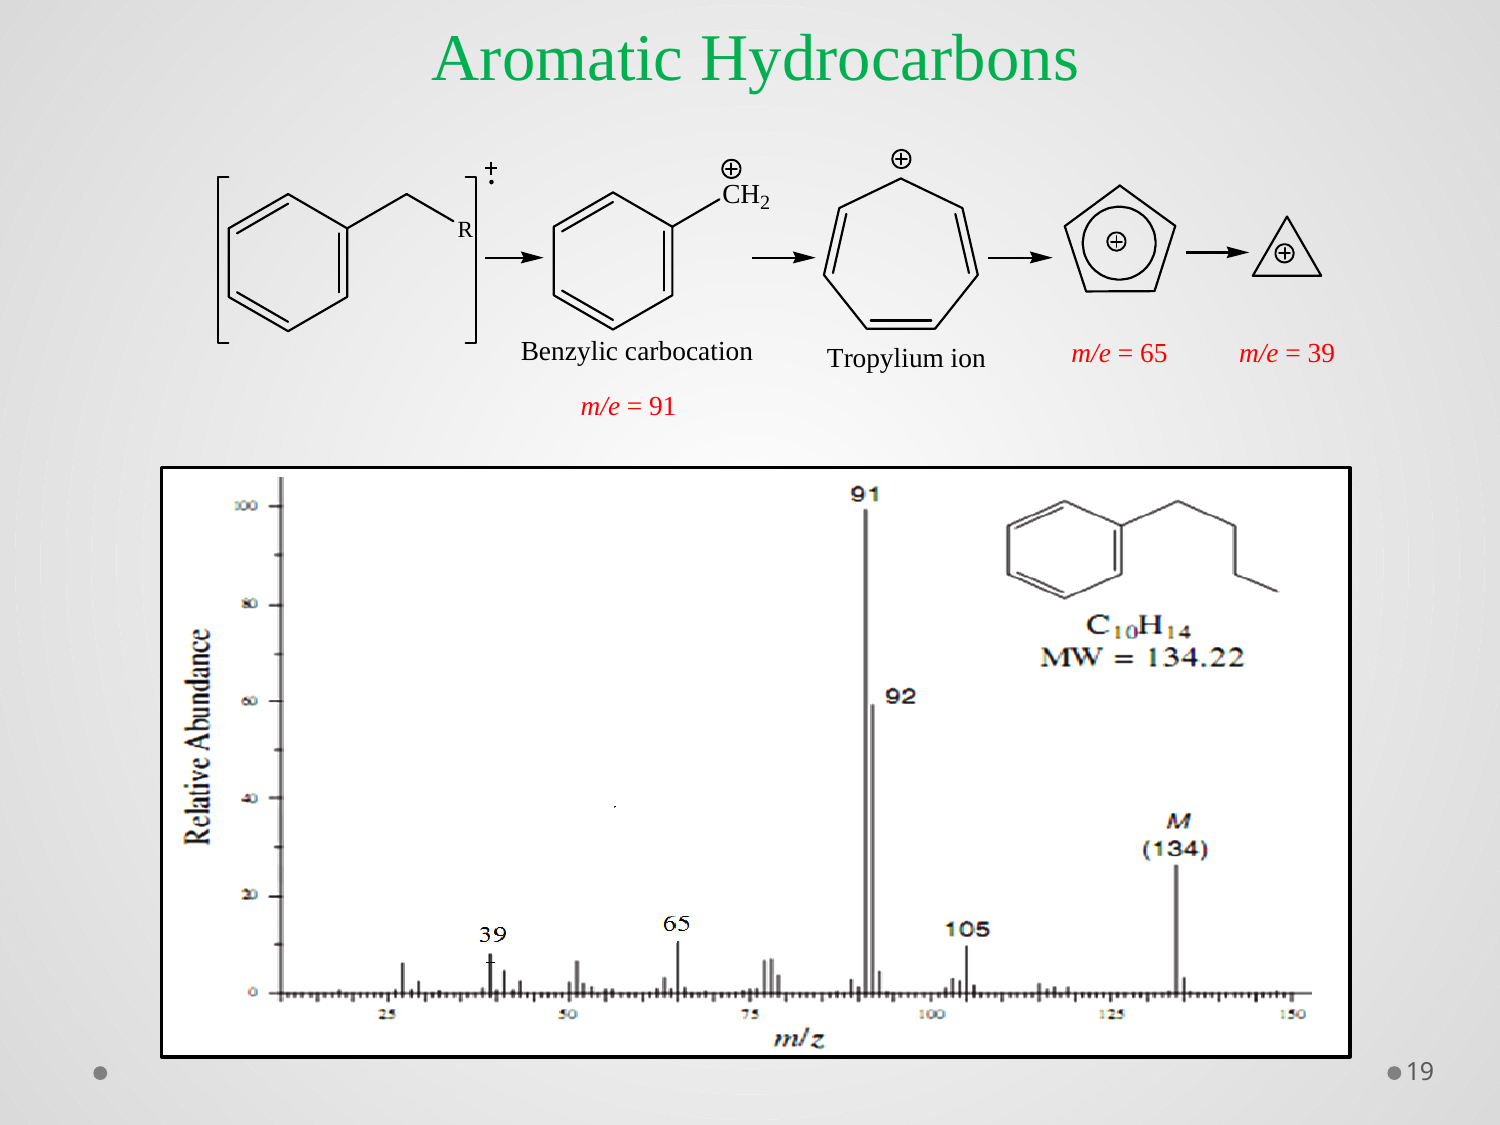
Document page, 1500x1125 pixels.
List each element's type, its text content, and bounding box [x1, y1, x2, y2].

text_box Aromatic Hydrocarbons [112, 6, 1400, 102]
picture [162, 469, 1349, 1056]
slide_number 19 [1401, 1042, 1494, 1103]
picture [212, 145, 1336, 422]
